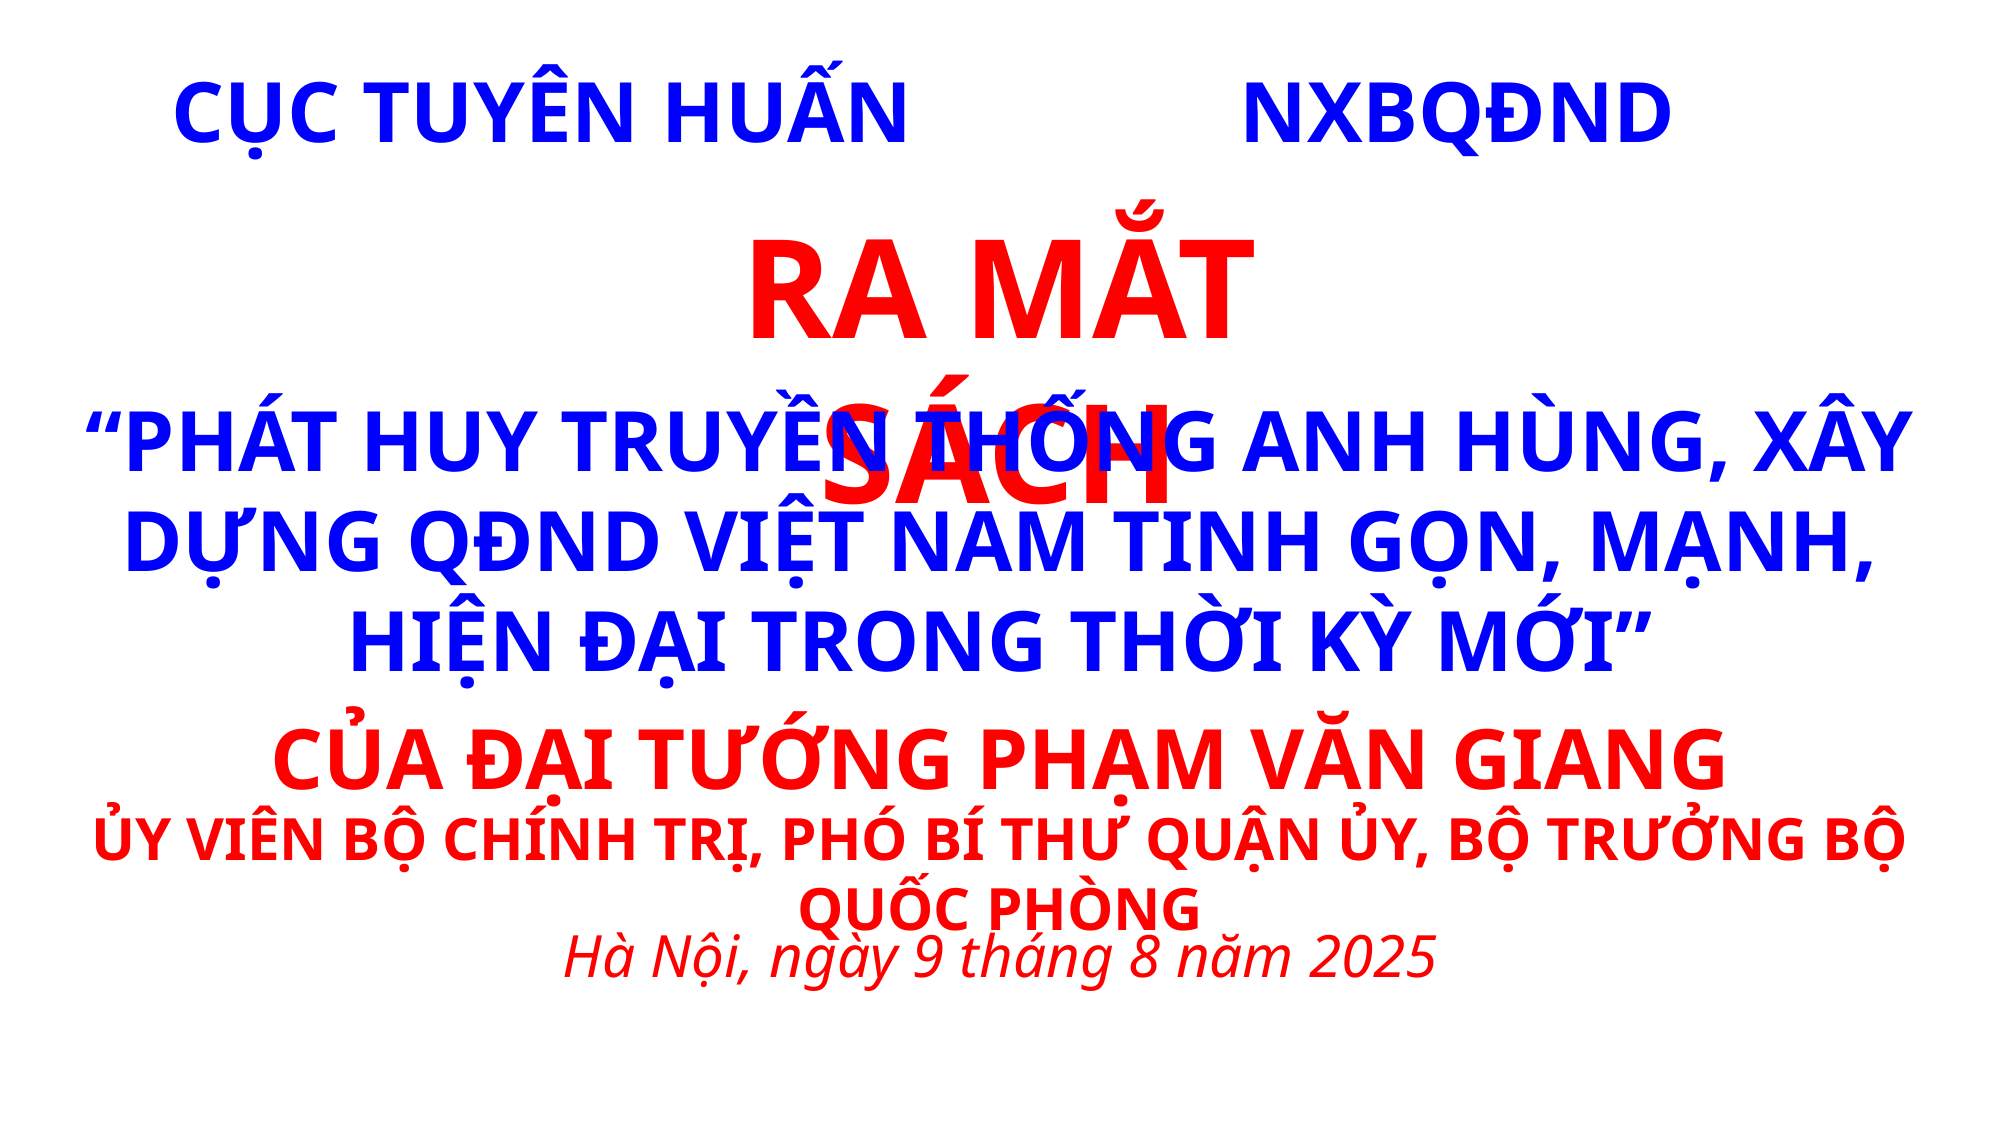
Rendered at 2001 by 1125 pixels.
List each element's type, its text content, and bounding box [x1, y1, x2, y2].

text_box “PHÁT HUY TRUYỀN THỐNG ANH HÙNG, XÂY DỰNG QĐND VIỆT NAM TINH GỌN, MẠNH, HIỆN ĐẠI TRONG THỜI KỲ MỚI” [0, 380, 2000, 696]
text_box RA MẮT SÁCH [542, 193, 1458, 380]
text_box ỦY VIÊN BỘ CHÍNH TRỊ, PHÓ BÍ THƯ QUẬN ỦY, BỘ TRƯỞNG BỘ QUỐC PHÒNG [0, 795, 2000, 911]
text_box NXBQĐND [999, 52, 1916, 167]
text_box CỤC TUYÊN HUẤN [84, 52, 999, 167]
text_box CỦA ĐẠI TƯỚNG PHẠM VĂN GIANG [0, 698, 2000, 795]
text_box Hà Nội, ngày 9 tháng 8 năm 2025 [0, 911, 2000, 996]
